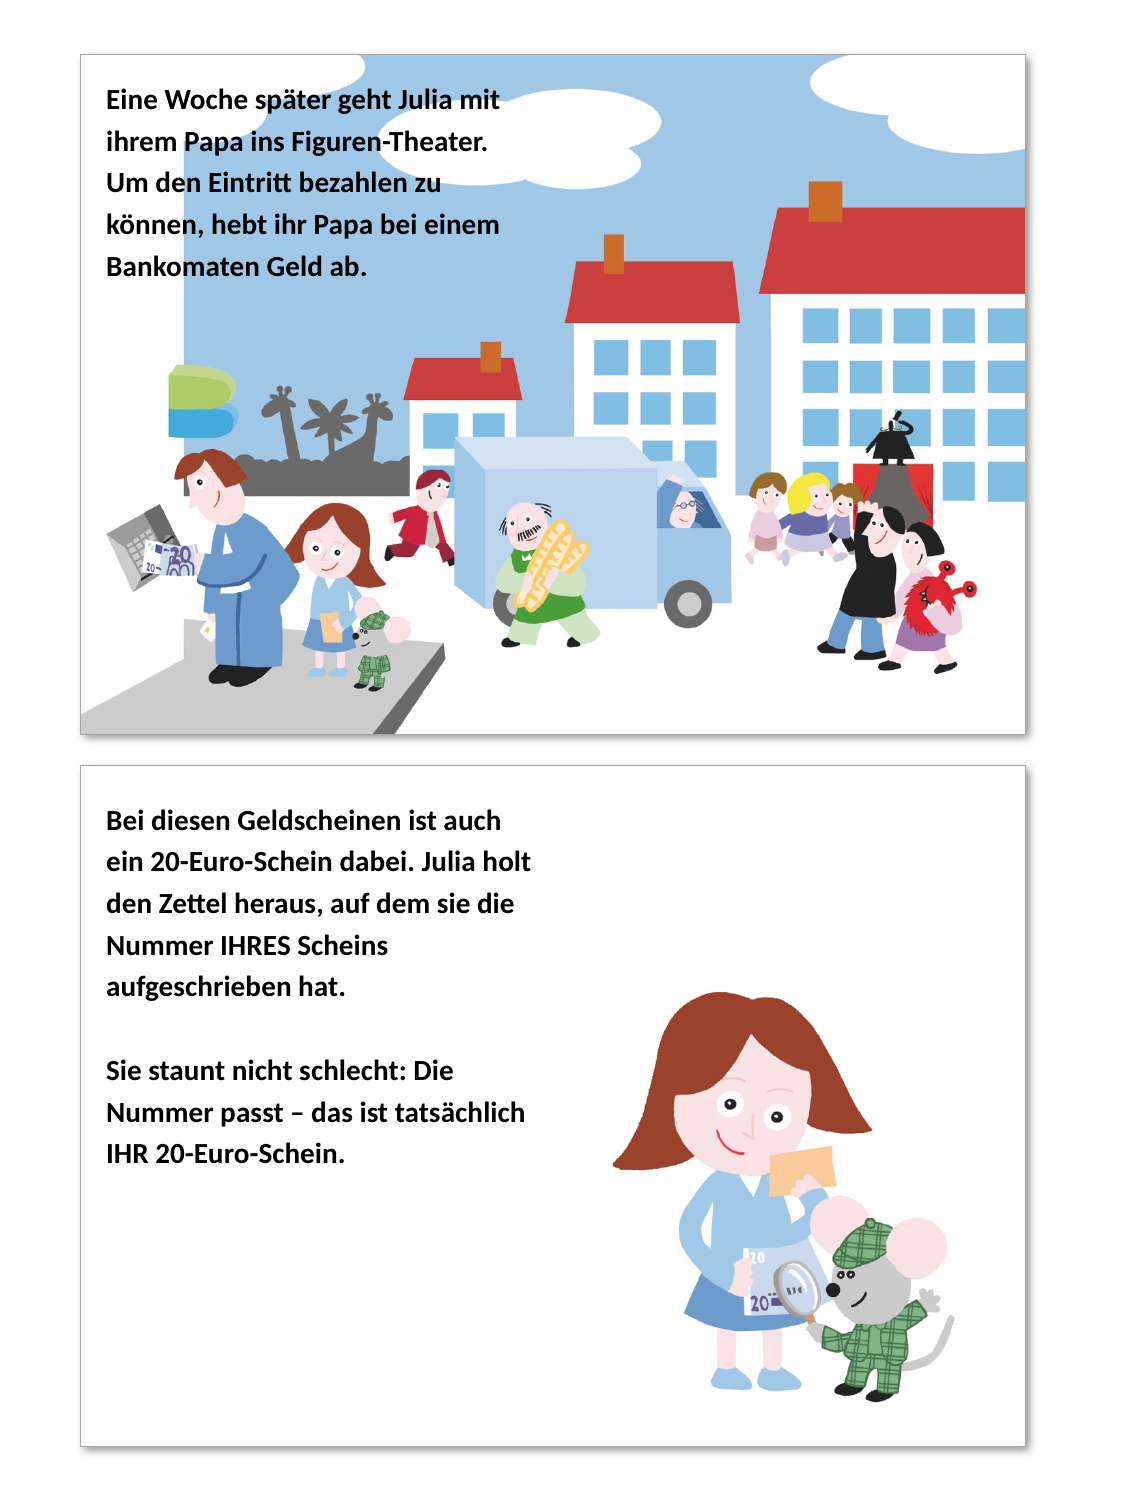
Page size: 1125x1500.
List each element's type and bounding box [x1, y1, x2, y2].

picture [80, 765, 1026, 1447]
picture [80, 54, 1026, 736]
